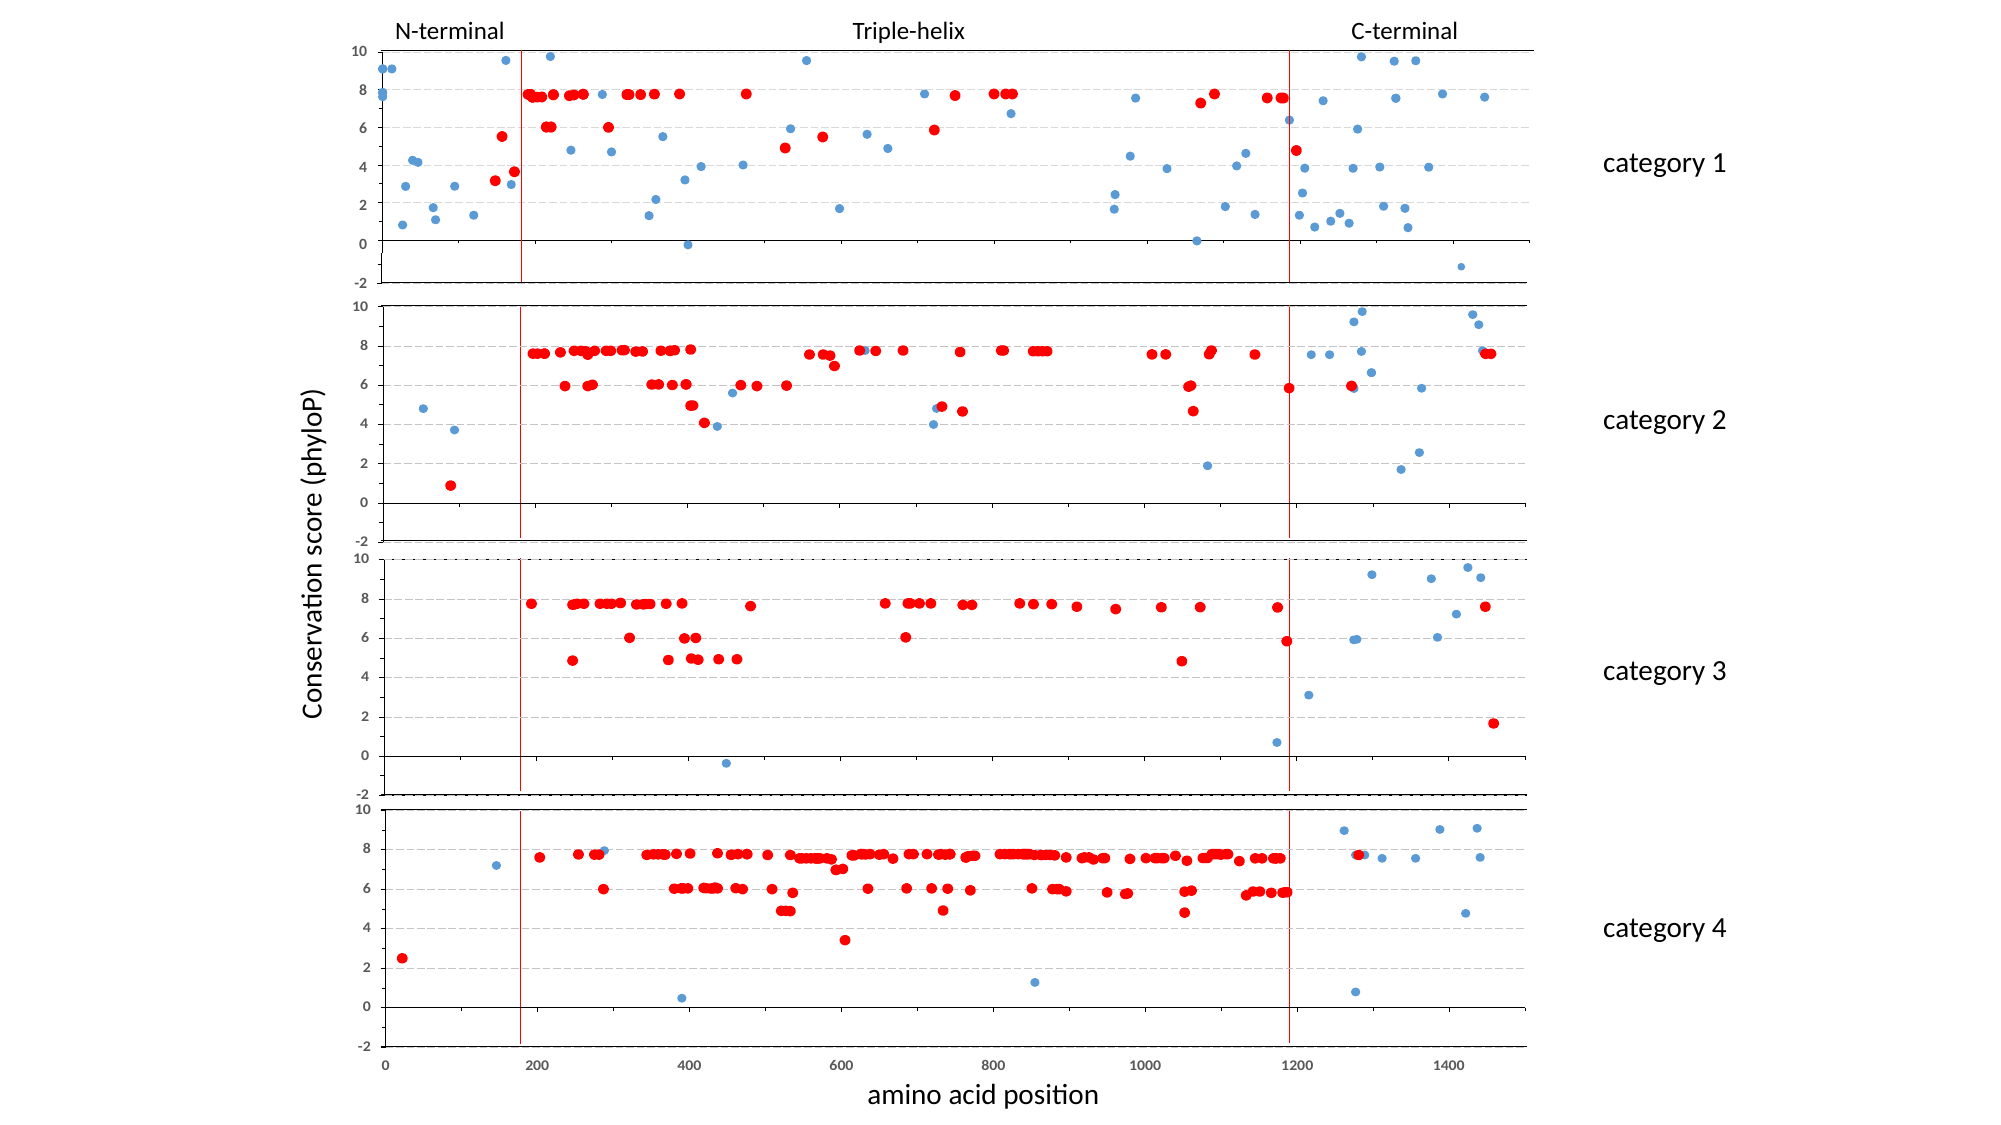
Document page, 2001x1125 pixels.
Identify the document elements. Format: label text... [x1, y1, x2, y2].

text_box amino acid position [852, 1083, 1115, 1118]
text_box category 3 [1588, 644, 1742, 694]
text_box category 4 [1588, 901, 1742, 952]
text_box category 1 [1588, 135, 1742, 186]
text_box C-terminal [1336, 7, 1474, 35]
text_box category 2 [1588, 392, 1742, 443]
picture [342, 35, 1559, 1083]
text_box Conservation score (phyloP) [285, 373, 335, 734]
text_box Triple-helix [837, 7, 981, 35]
text_box N-terminal [380, 7, 520, 35]
